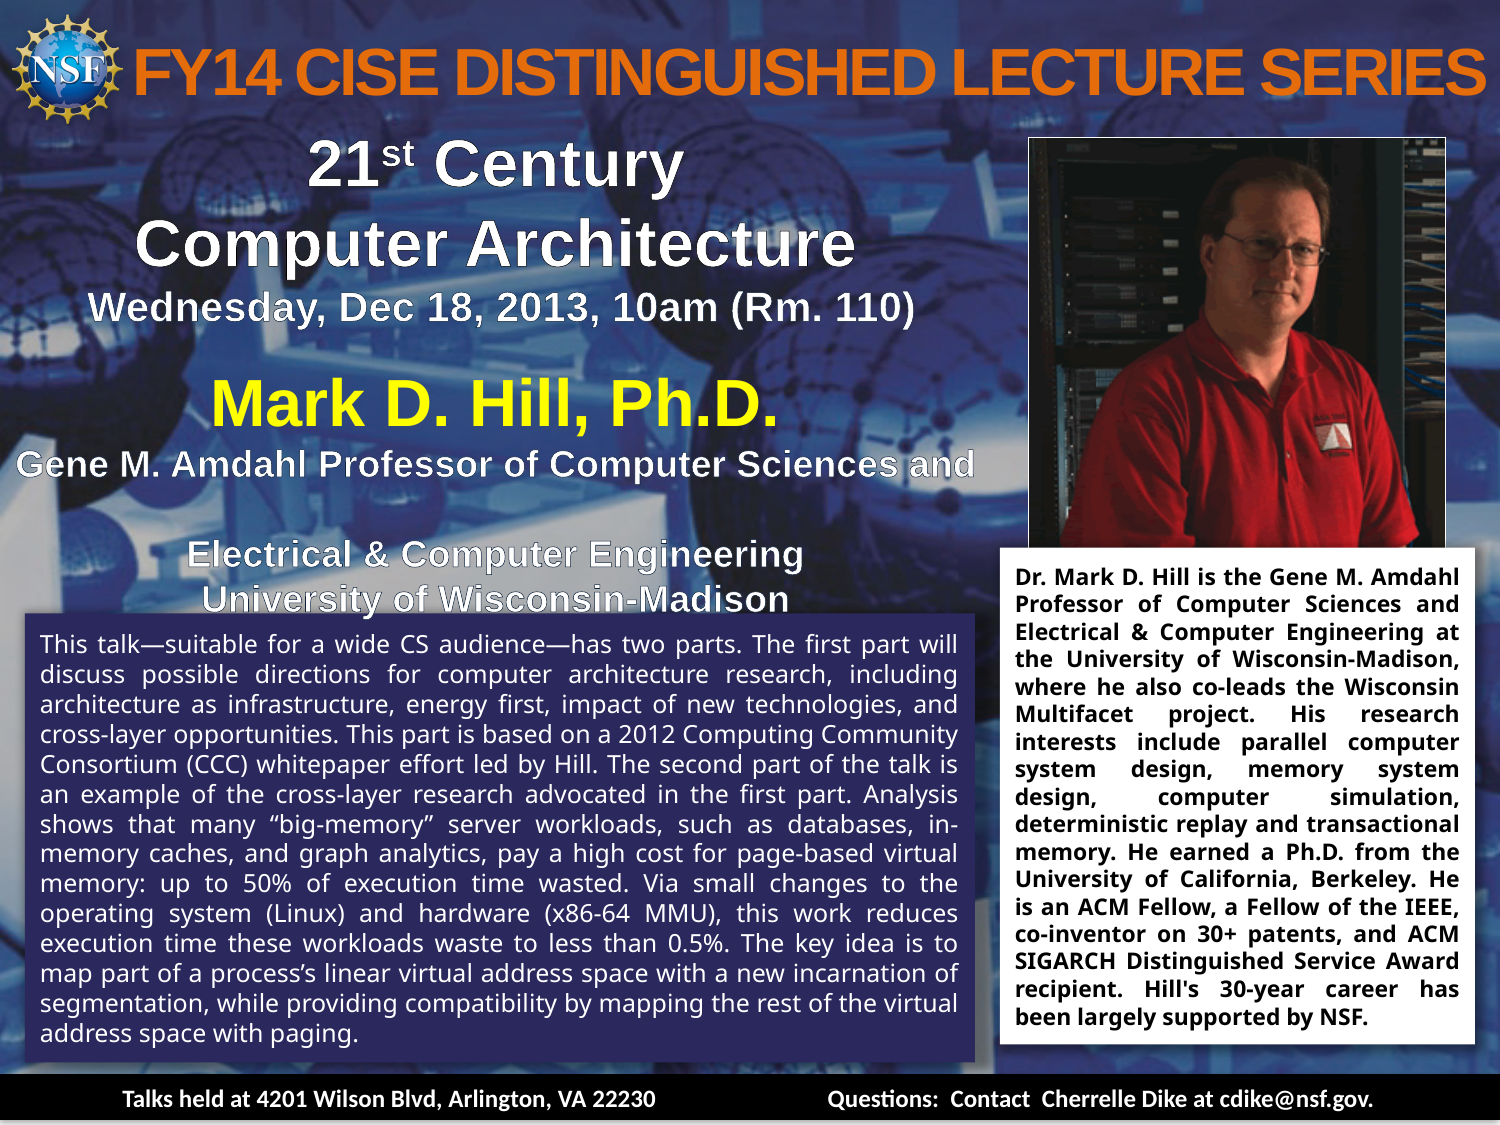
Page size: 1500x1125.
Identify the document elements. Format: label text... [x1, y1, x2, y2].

picture [0, 0, 1500, 1076]
text_box Talks held at 4201 Wilson Blvd, Arlington, VA 22230 Questions: Contact Cherrelle Dike at cdike@nsf.gov. [0, 1082, 1500, 1120]
